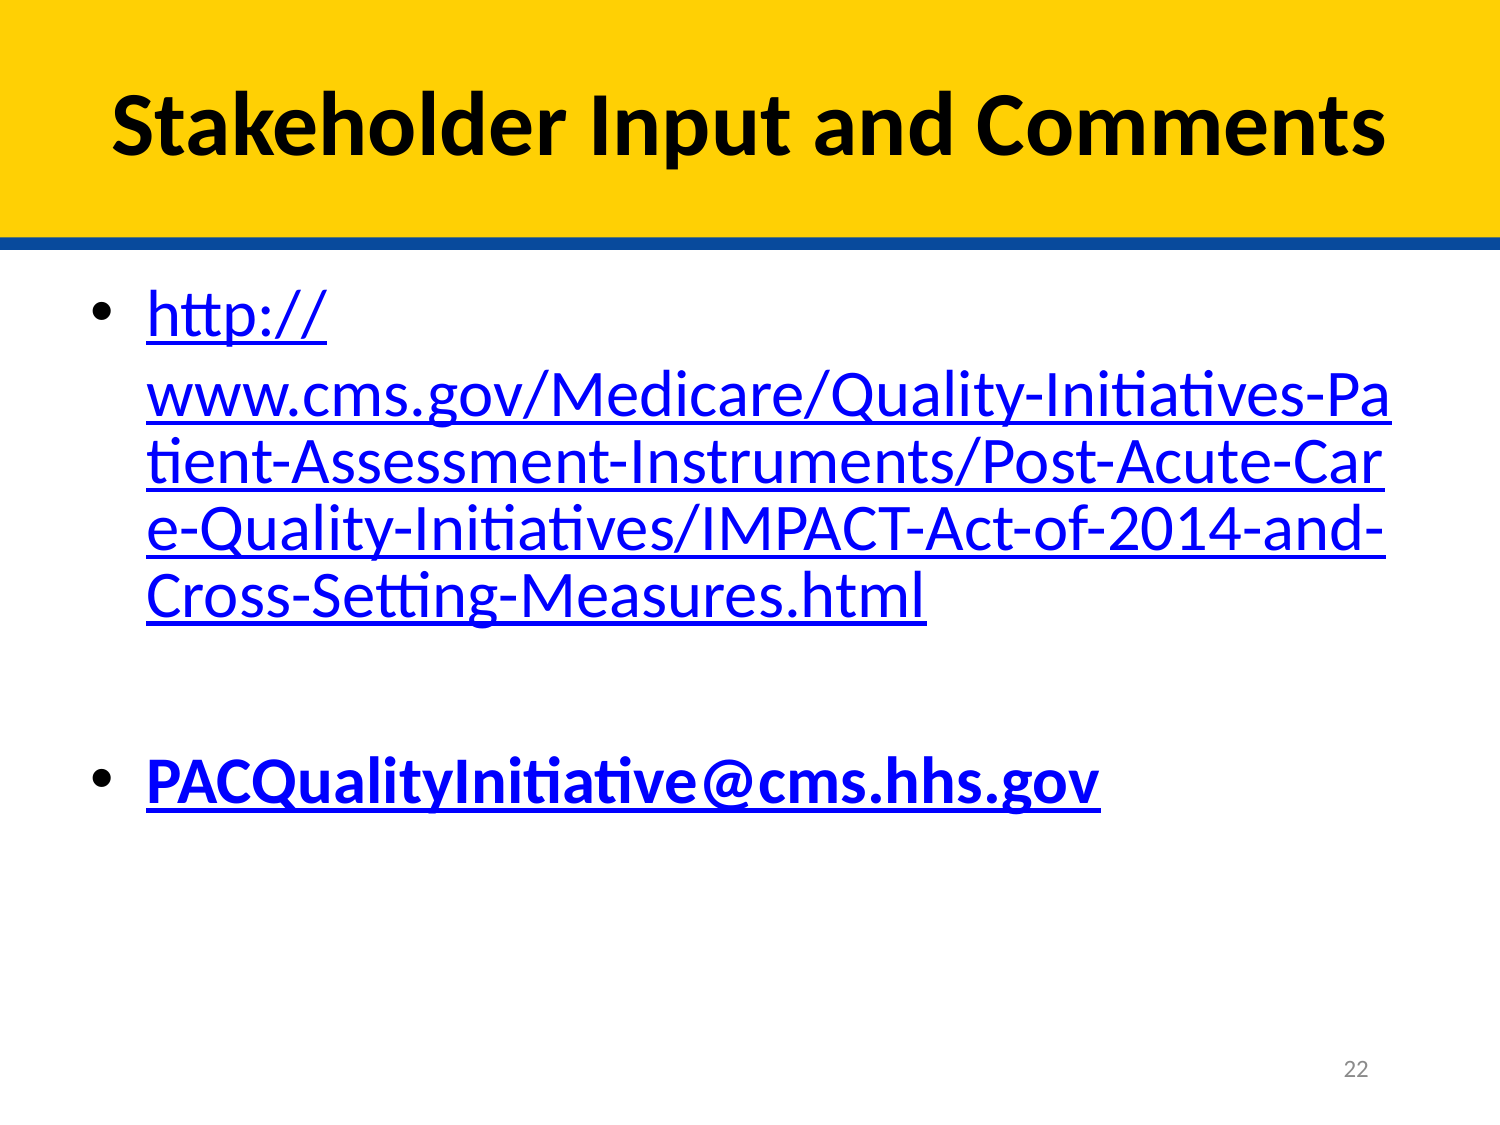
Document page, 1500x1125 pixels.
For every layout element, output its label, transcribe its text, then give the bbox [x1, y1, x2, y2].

slide_number 22 [1275, 1037, 1438, 1098]
title Stakeholder Input and Comments [0, 0, 1500, 238]
list http://www.cms.gov/Medicare/Quality-Initiatives-Patient-Assessment-Instruments/Post-Acute-Care-Quality-Initiatives/IMPACT-Act-of-2014-and-Cross-Setting-Measures.html PACQualityInitiative@cms.hhs.gov [75, 262, 1425, 1005]
